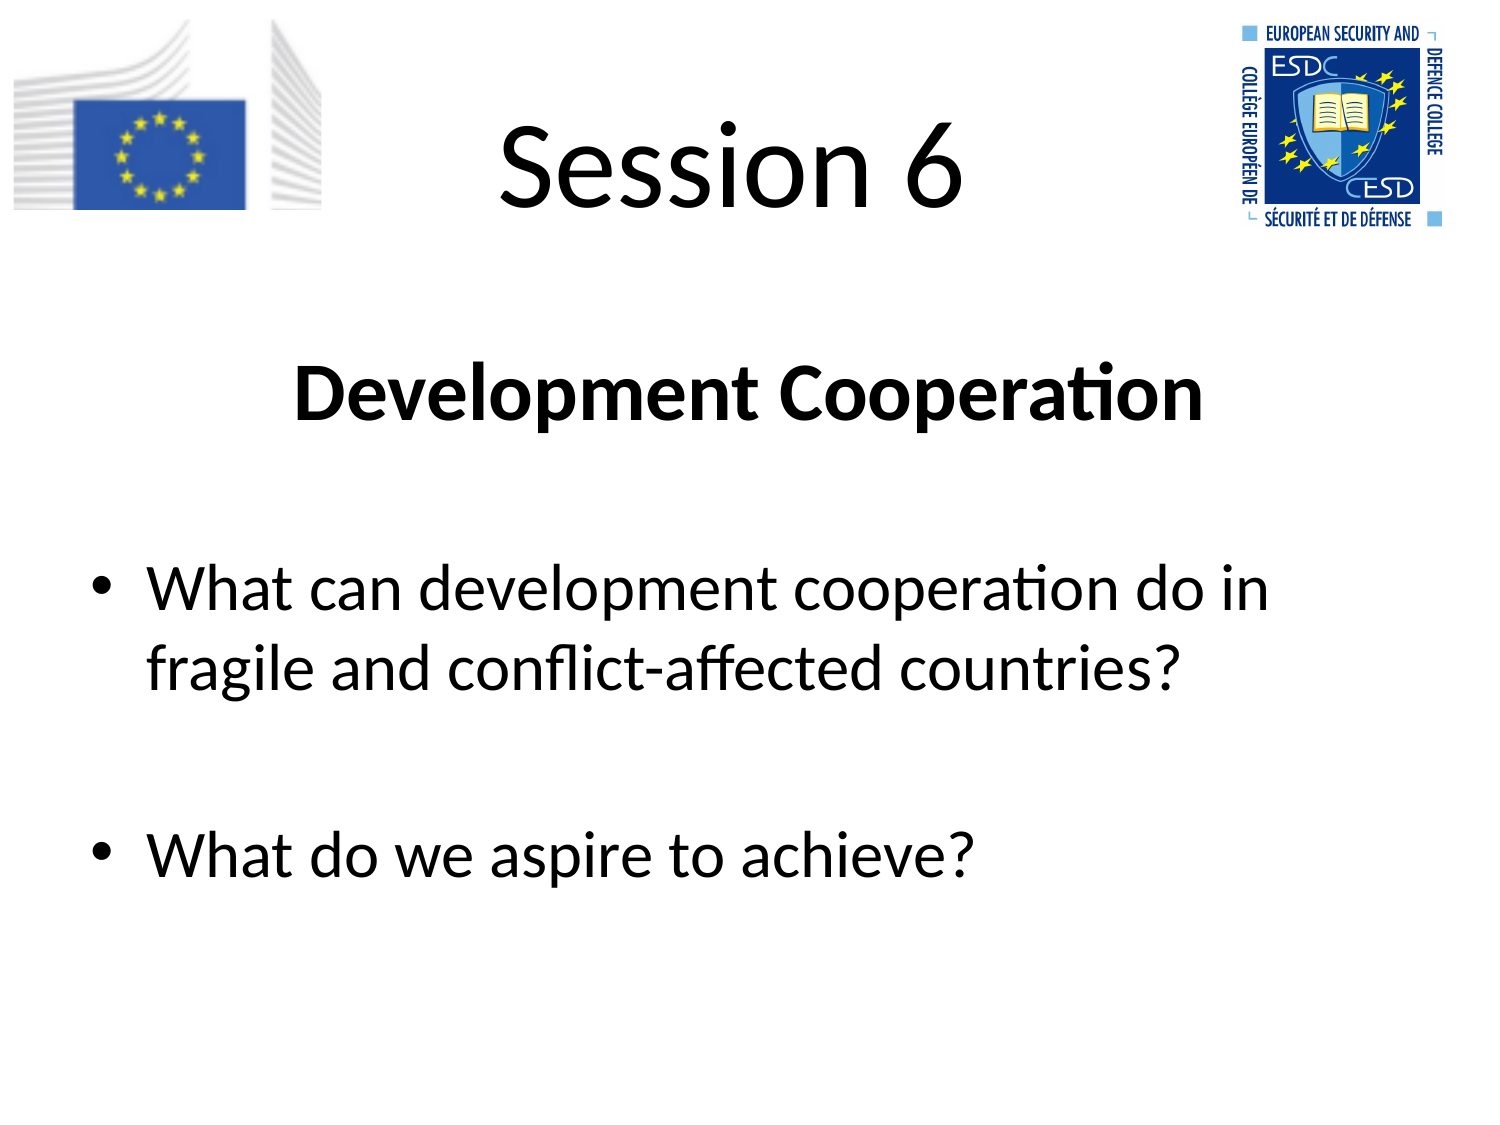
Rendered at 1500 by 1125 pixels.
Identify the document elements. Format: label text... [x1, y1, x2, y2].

picture [13, 19, 322, 210]
picture [1239, 23, 1446, 227]
list Development Cooperation What can development cooperation do in fragile and conflict-affected countries? What do we aspire to achieve? [75, 329, 1425, 1073]
title Session 6 [56, 63, 1407, 251]
